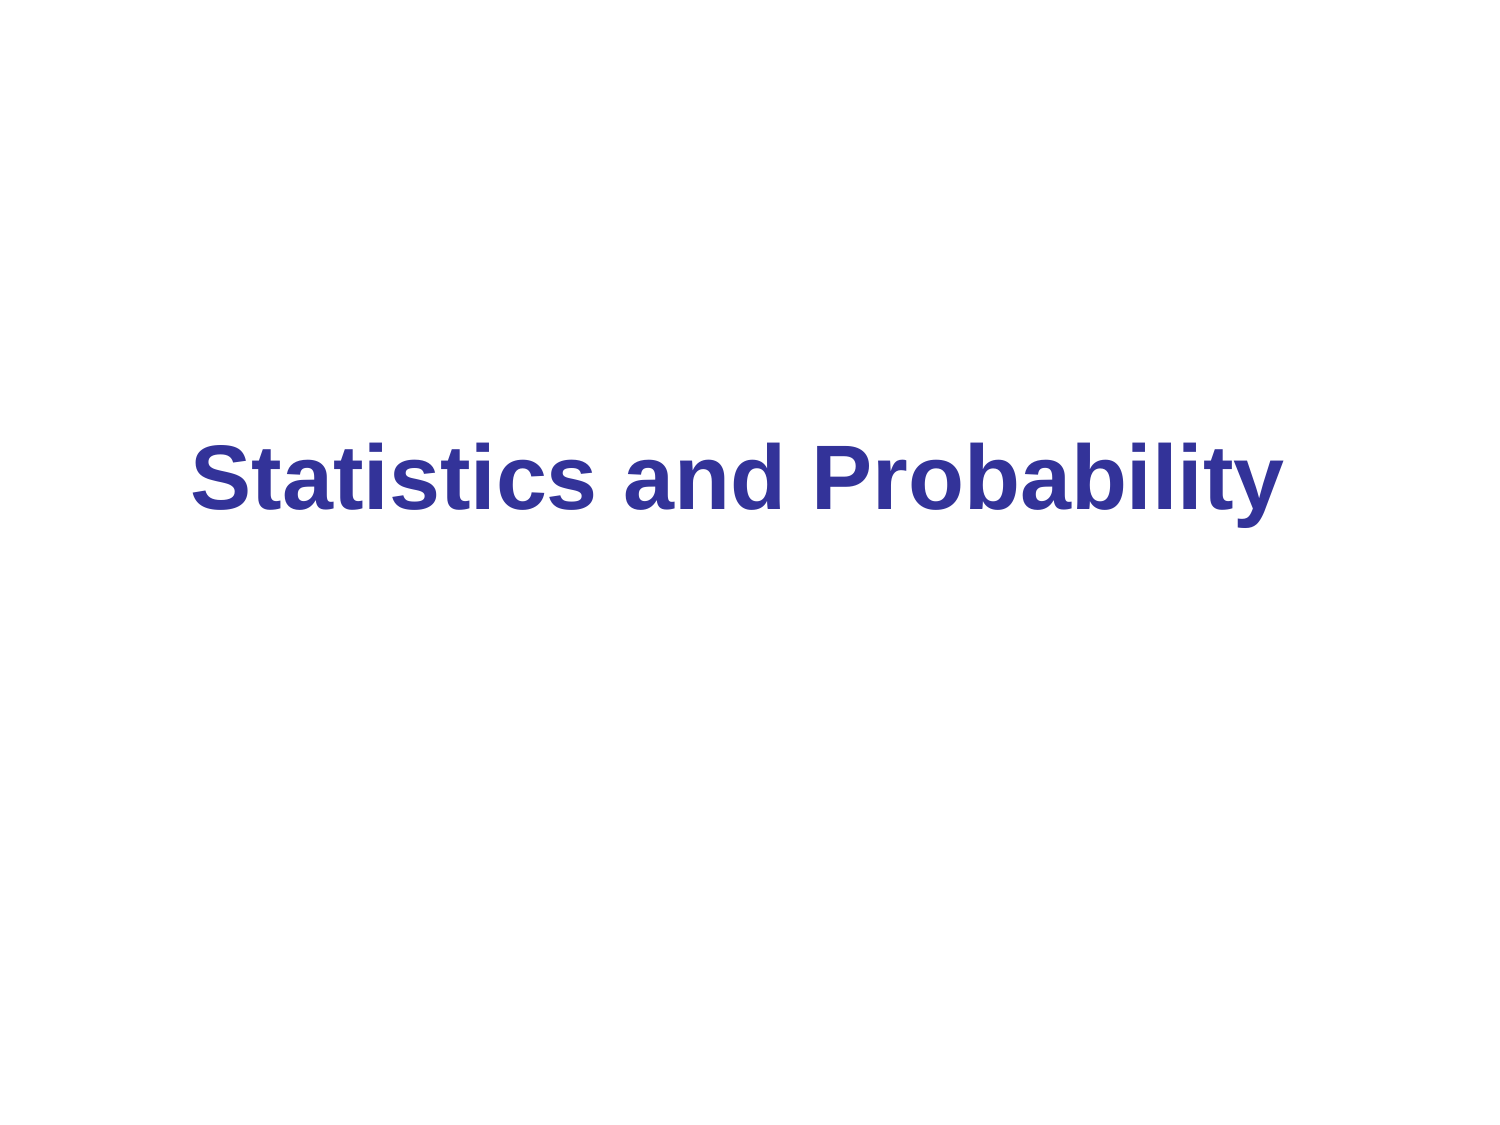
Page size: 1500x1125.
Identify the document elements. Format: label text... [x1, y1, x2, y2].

title Statistics and Probability [101, 348, 1377, 598]
